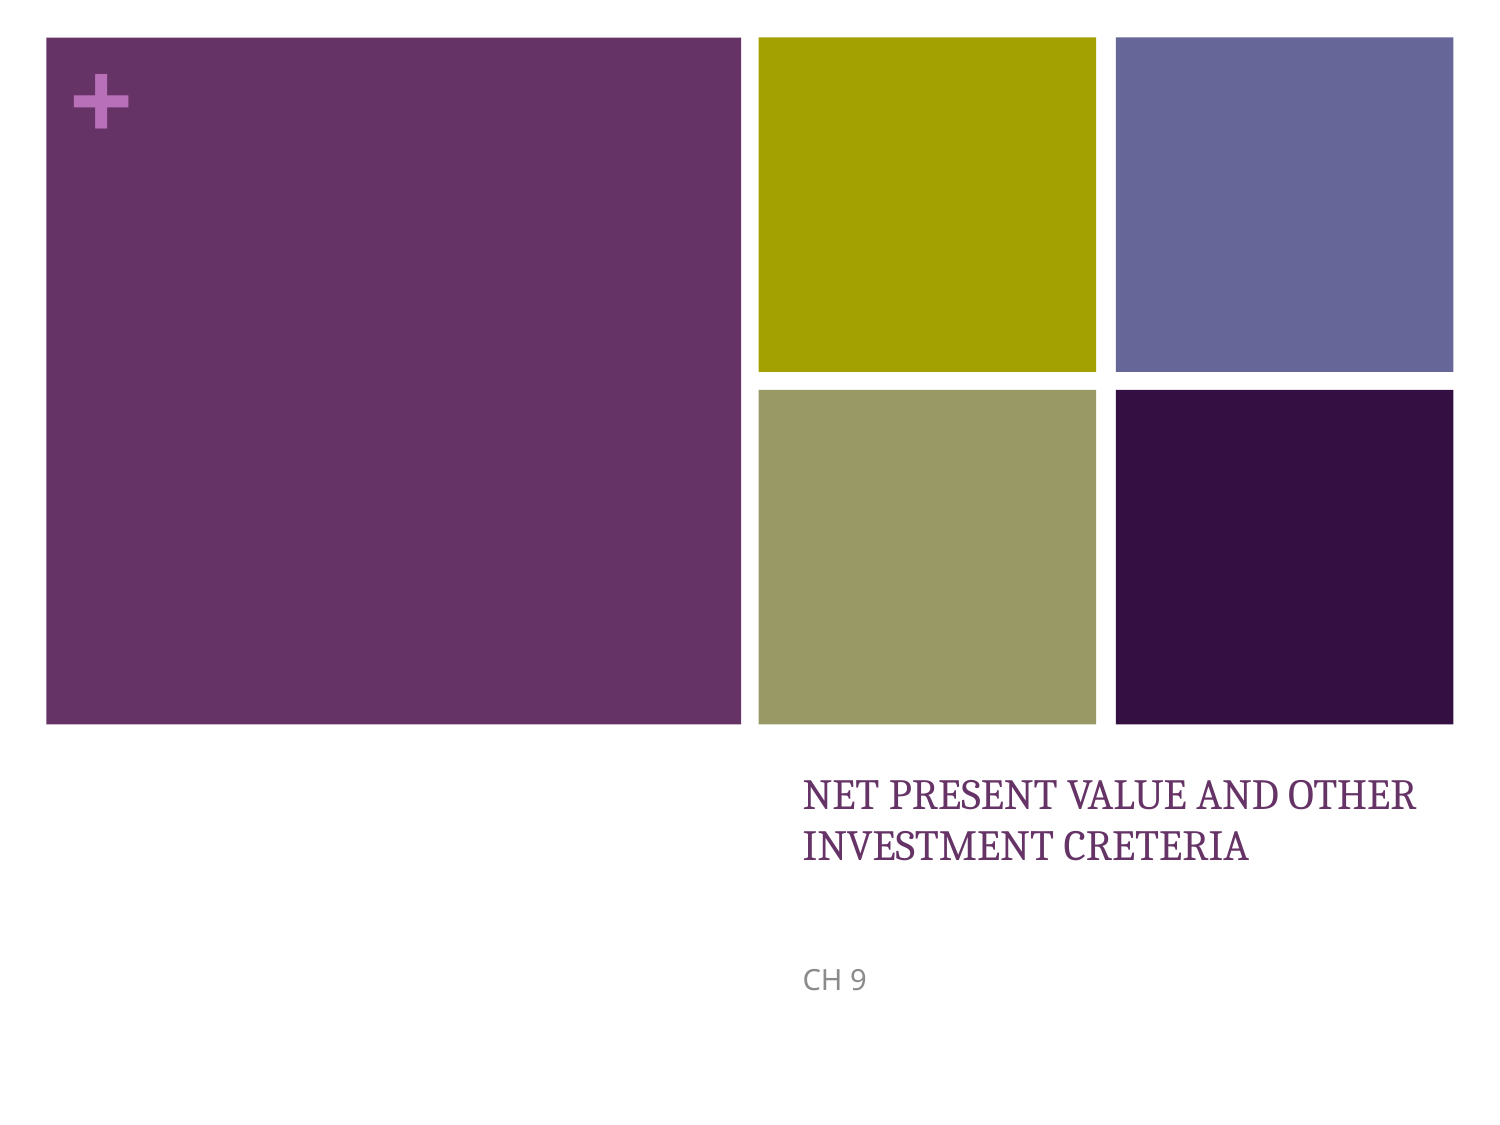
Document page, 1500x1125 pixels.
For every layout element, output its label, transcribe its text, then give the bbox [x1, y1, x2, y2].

title NET PRESENT VALUE AND OTHER INVESTMENT CRETERIA [787, 758, 1450, 912]
subtitle CH 9 [787, 912, 1450, 1036]
